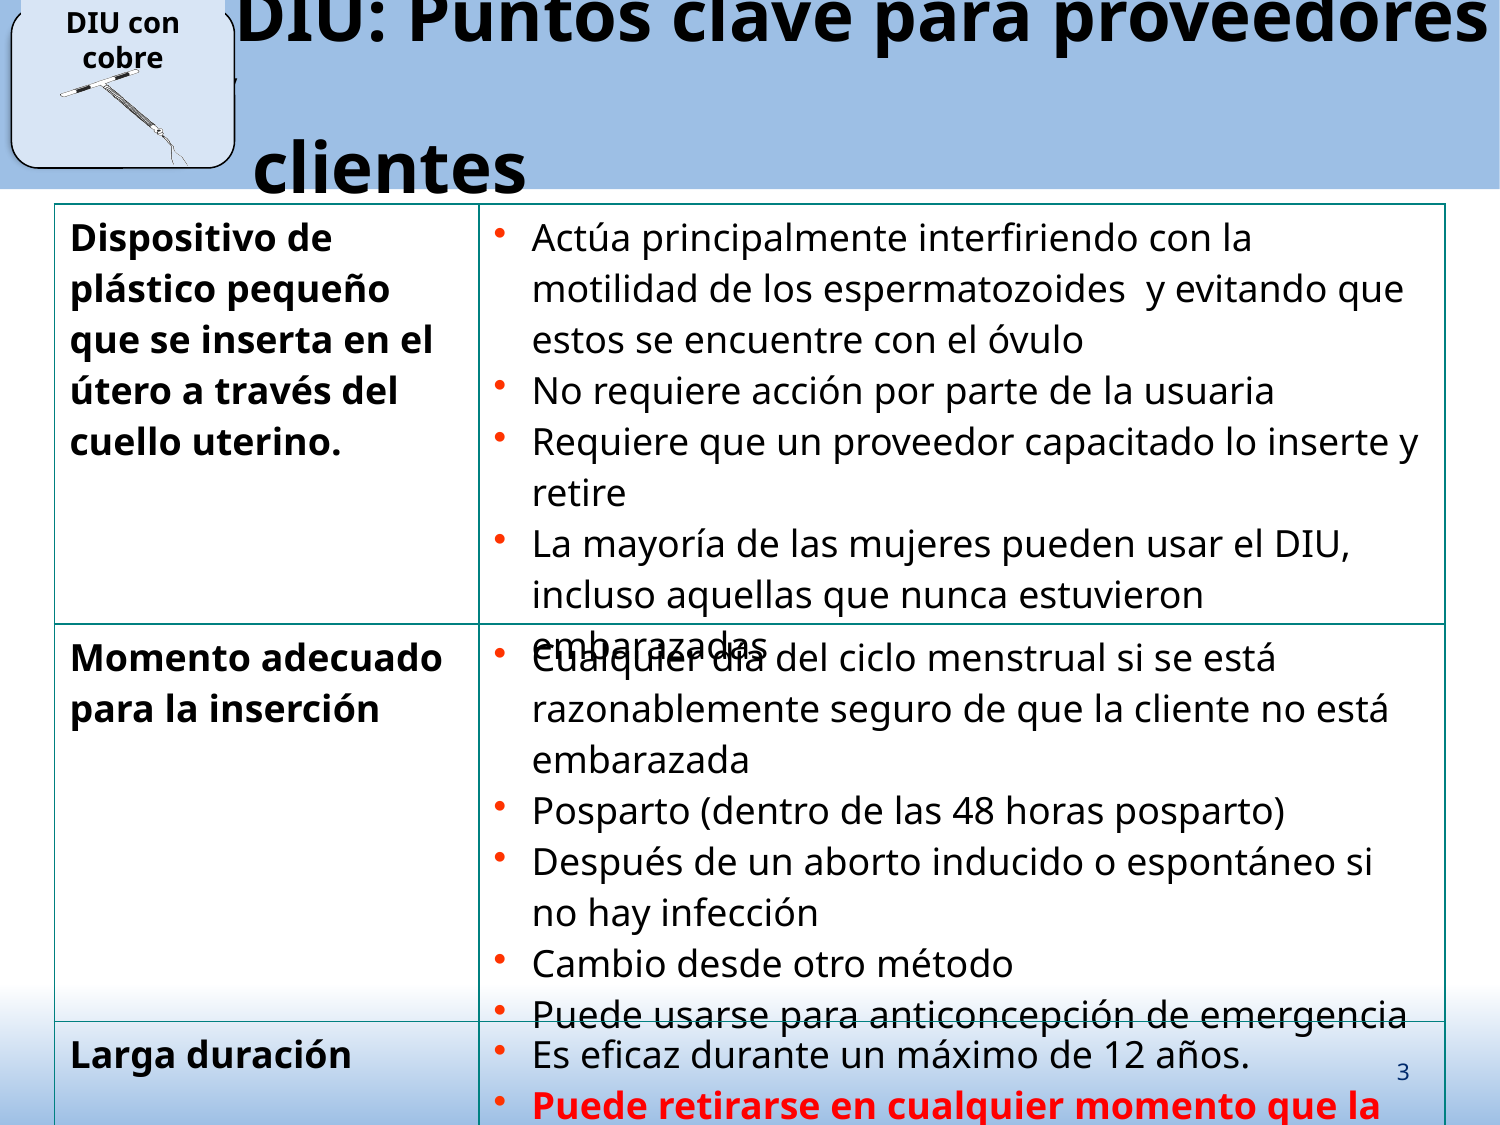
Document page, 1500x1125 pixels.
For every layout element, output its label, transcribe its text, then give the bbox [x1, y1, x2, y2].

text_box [0, 0, 1500, 190]
table_header Actúa principalmente interfiriendo con la motilidad de los espermatozoides y evitando que estos se encuentre con el óvulo No requiere acción por parte de la usuaria Requiere que un proveedor capacitado lo inserte y retire La mayoría de las mujeres pueden usar el DIU, incluso aquellas que nunca estuvieron embarazadas [480, 205, 1444, 623]
table_cell Cualquier día del ciclo menstrual si se está razonablemente seguro de que la cliente no está embarazada Posparto (dentro de las 48 horas posparto) Después de un aborto inducido o espontáneo si no hay infección Cambio desde otro método Puede usarse para anticoncepción de emergencia [480, 625, 1444, 1021]
table_header Dispositivo de plástico pequeño que se inserta en el útero a través del cuello uterino. [55, 205, 478, 623]
table_cell Es eficaz durante un máximo de 12 años. Puede retirarse en cualquier momento que la mujer lo desee [480, 1022, 1444, 1125]
picture [60, 69, 188, 166]
table_cell Larga duración [55, 1022, 478, 1125]
table_cell Momento adecuado para la inserción [55, 625, 478, 1021]
